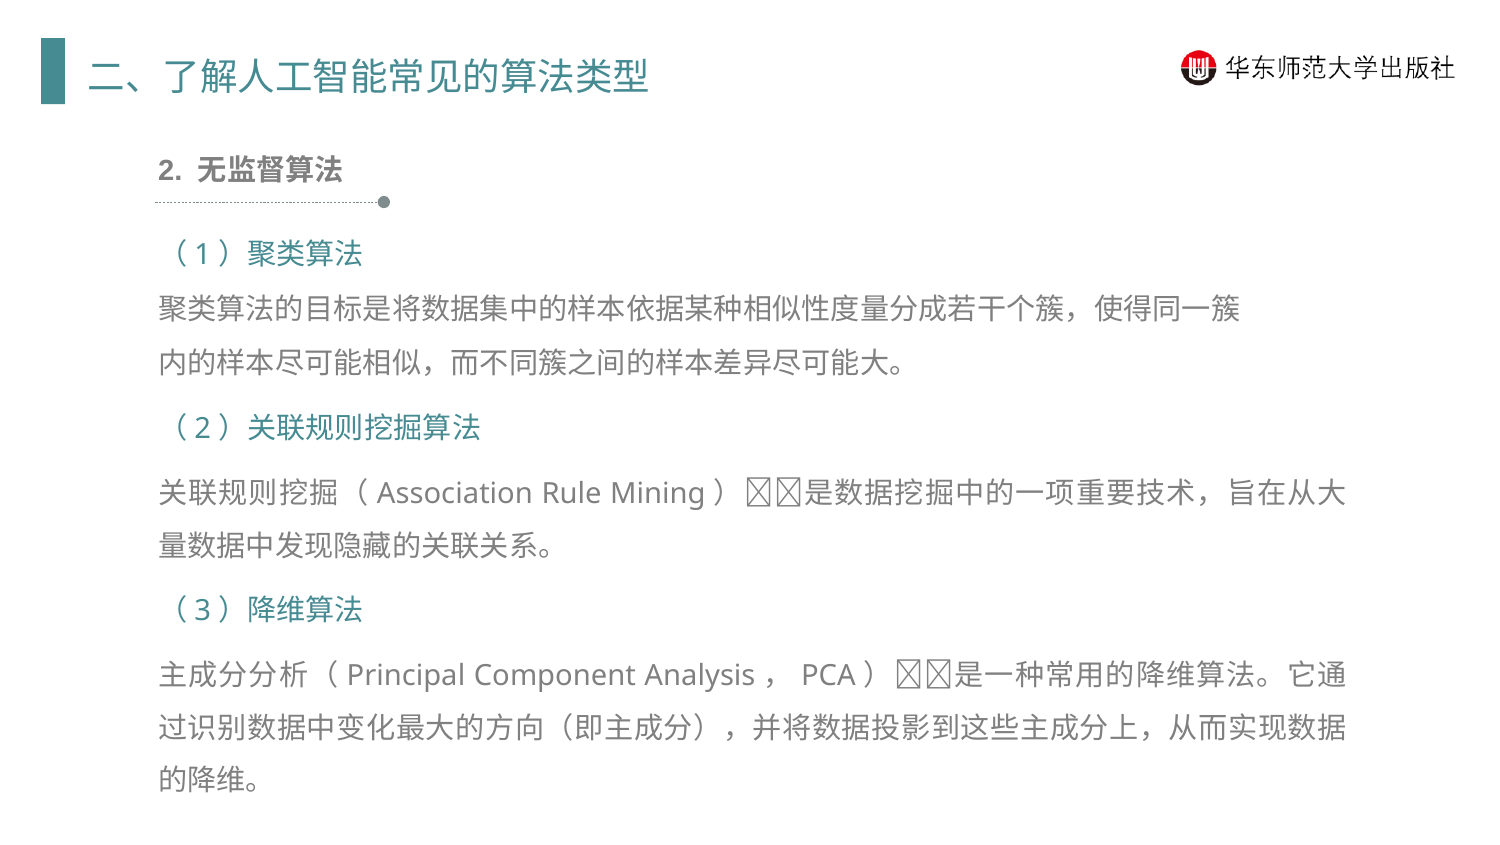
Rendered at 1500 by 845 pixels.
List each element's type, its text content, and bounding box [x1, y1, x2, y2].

text_box 二、了解人工智能常见的算法类型 [76, 47, 785, 104]
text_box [143, 143, 1362, 811]
picture [1181, 38, 1485, 86]
